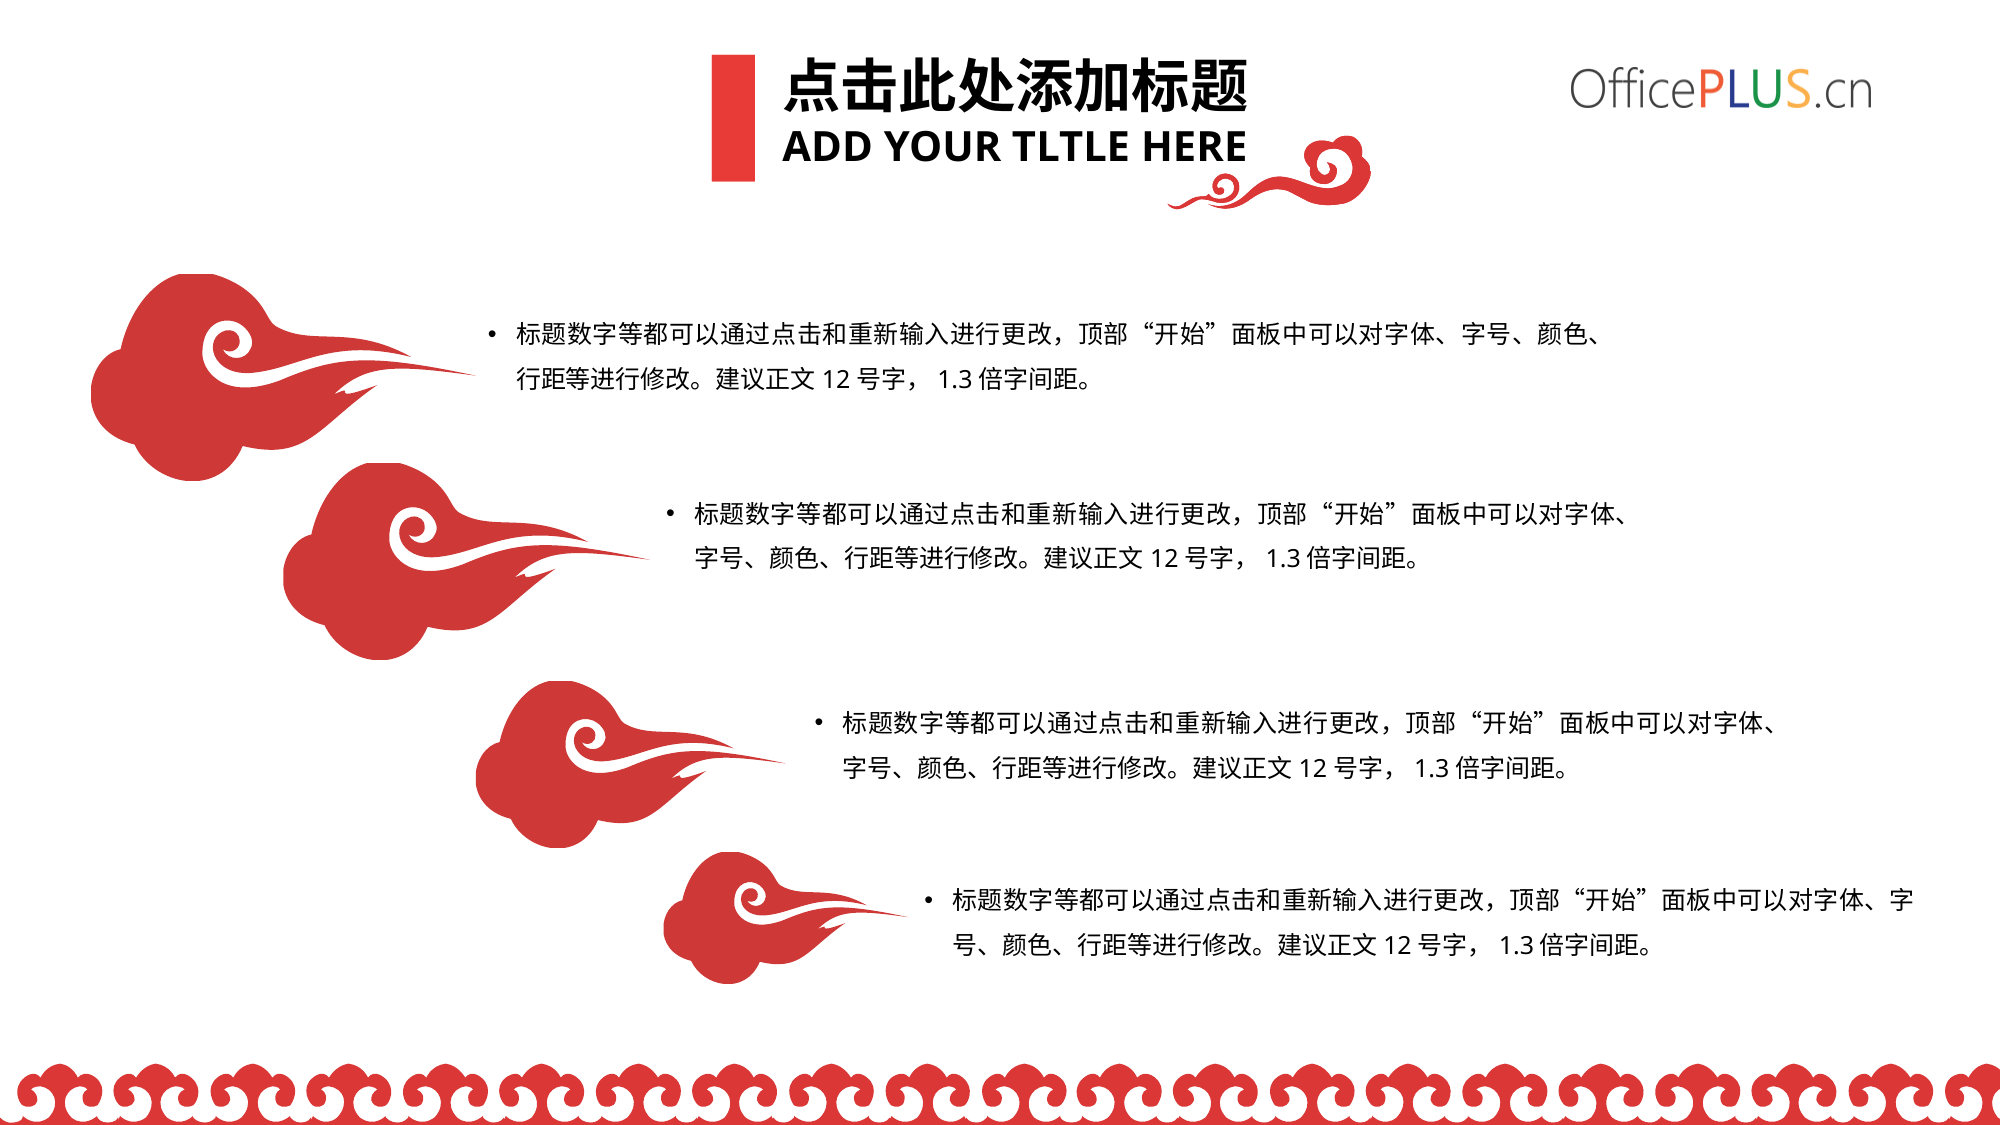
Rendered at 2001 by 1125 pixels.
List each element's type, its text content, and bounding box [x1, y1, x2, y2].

picture [91, 274, 650, 660]
text_box [711, 54, 756, 182]
text_box 标题数字等都可以通过点击和重新输入进行更改，顶部“开始”面板中可以对字体、字号、颜色、行距等进行修改。建议正文12号字，1.3倍字间距。 [650, 475, 1658, 581]
picture [663, 852, 909, 984]
picture [1570, 67, 1871, 108]
text_box 标题数字等都可以通过点击和重新输入进行更改，顶部“开始”面板中可以对字体、字号、颜色、行距等进行修改。建议正文12号字，1.3倍字间距。 [798, 684, 1806, 790]
text_box 点击此处添加标题 ADD YOUR TLTLE HERE [767, 41, 1505, 177]
text_box 标题数字等都可以通过点击和重新输入进行更改，顶部“开始”面板中可以对字体、字号、颜色、行距等进行修改。建议正文12号字，1.3倍字间距。 [476, 296, 1606, 402]
text_box 标题数字等都可以通过点击和重新输入进行更改，顶部“开始”面板中可以对字体、字号、颜色、行距等进行修改。建议正文12号字，1.3倍字间距。 [909, 862, 1931, 967]
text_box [0, 1061, 2000, 1125]
picture [475, 681, 786, 848]
picture [1164, 147, 1372, 215]
